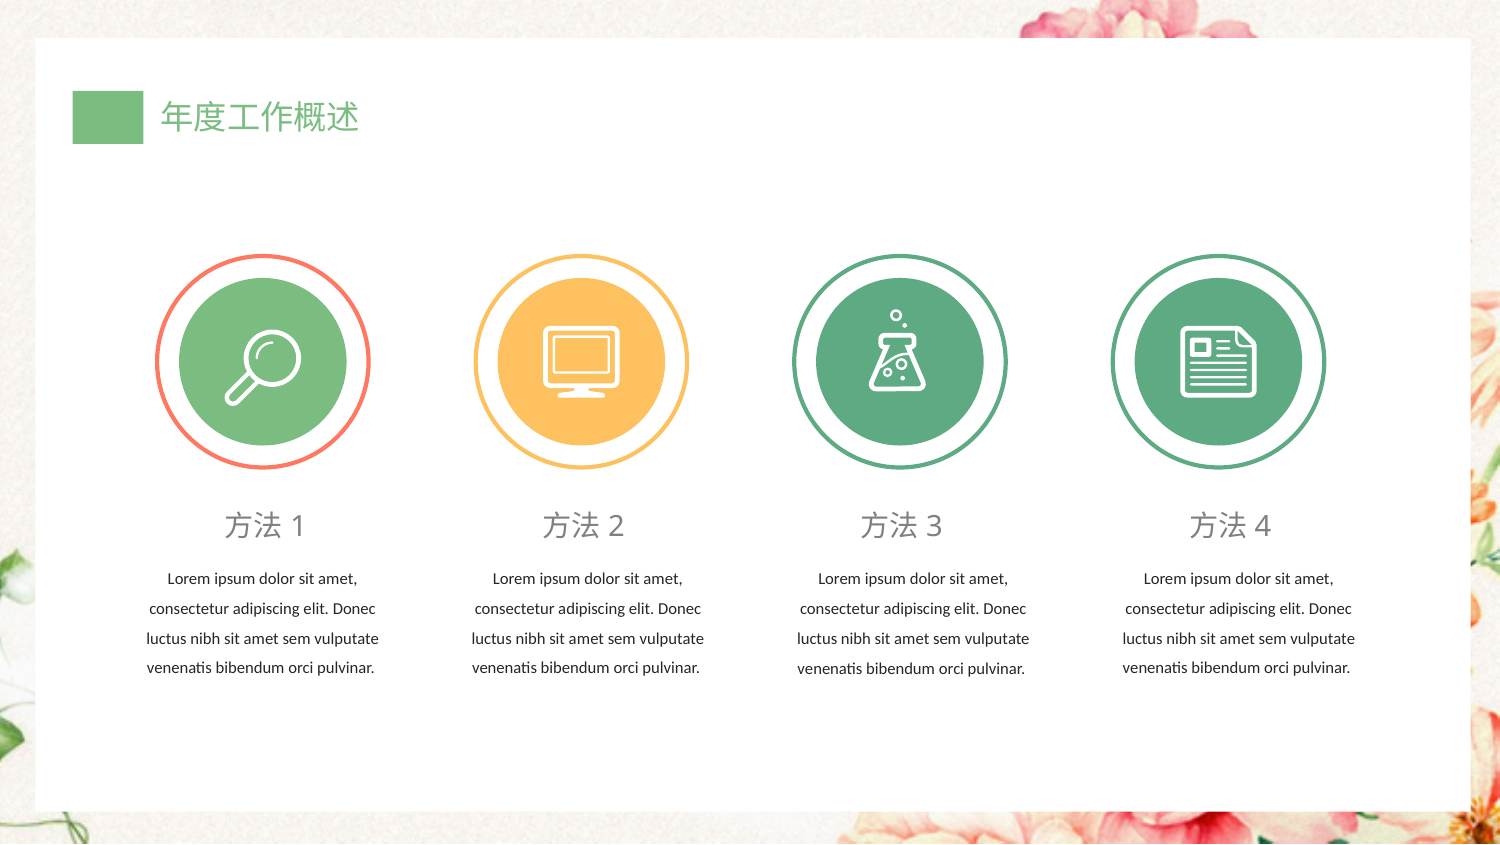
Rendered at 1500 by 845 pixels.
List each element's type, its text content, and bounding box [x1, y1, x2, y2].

text_box Lorem ipsum dolor sit amet, consectetur adipiscing elit. Donec luctus nibh sit amet sem vulputate venenatis bibendum orci pulvinar. [451, 550, 725, 685]
text_box Lorem ipsum dolor sit amet, consectetur adipiscing elit. Donec luctus nibh sit amet sem vulputate venenatis bibendum orci pulvinar. [1102, 550, 1376, 685]
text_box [156, 255, 369, 468]
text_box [475, 255, 688, 468]
picture [0, 0, 1500, 844]
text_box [1112, 255, 1325, 468]
text_box 方法4 [1174, 500, 1287, 550]
text_box 方法3 [845, 500, 958, 550]
text_box 方法2 [527, 500, 640, 550]
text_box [793, 255, 1006, 468]
text_box Lorem ipsum dolor sit amet, consectetur adipiscing elit. Donec luctus nibh sit amet sem vulputate venenatis bibendum orci pulvinar. [776, 550, 1051, 686]
text_box Lorem ipsum dolor sit amet, consectetur adipiscing elit. Donec luctus nibh sit amet sem vulputate venenatis bibendum orci pulvinar. [126, 550, 400, 685]
text_box 方法1 [210, 500, 322, 550]
